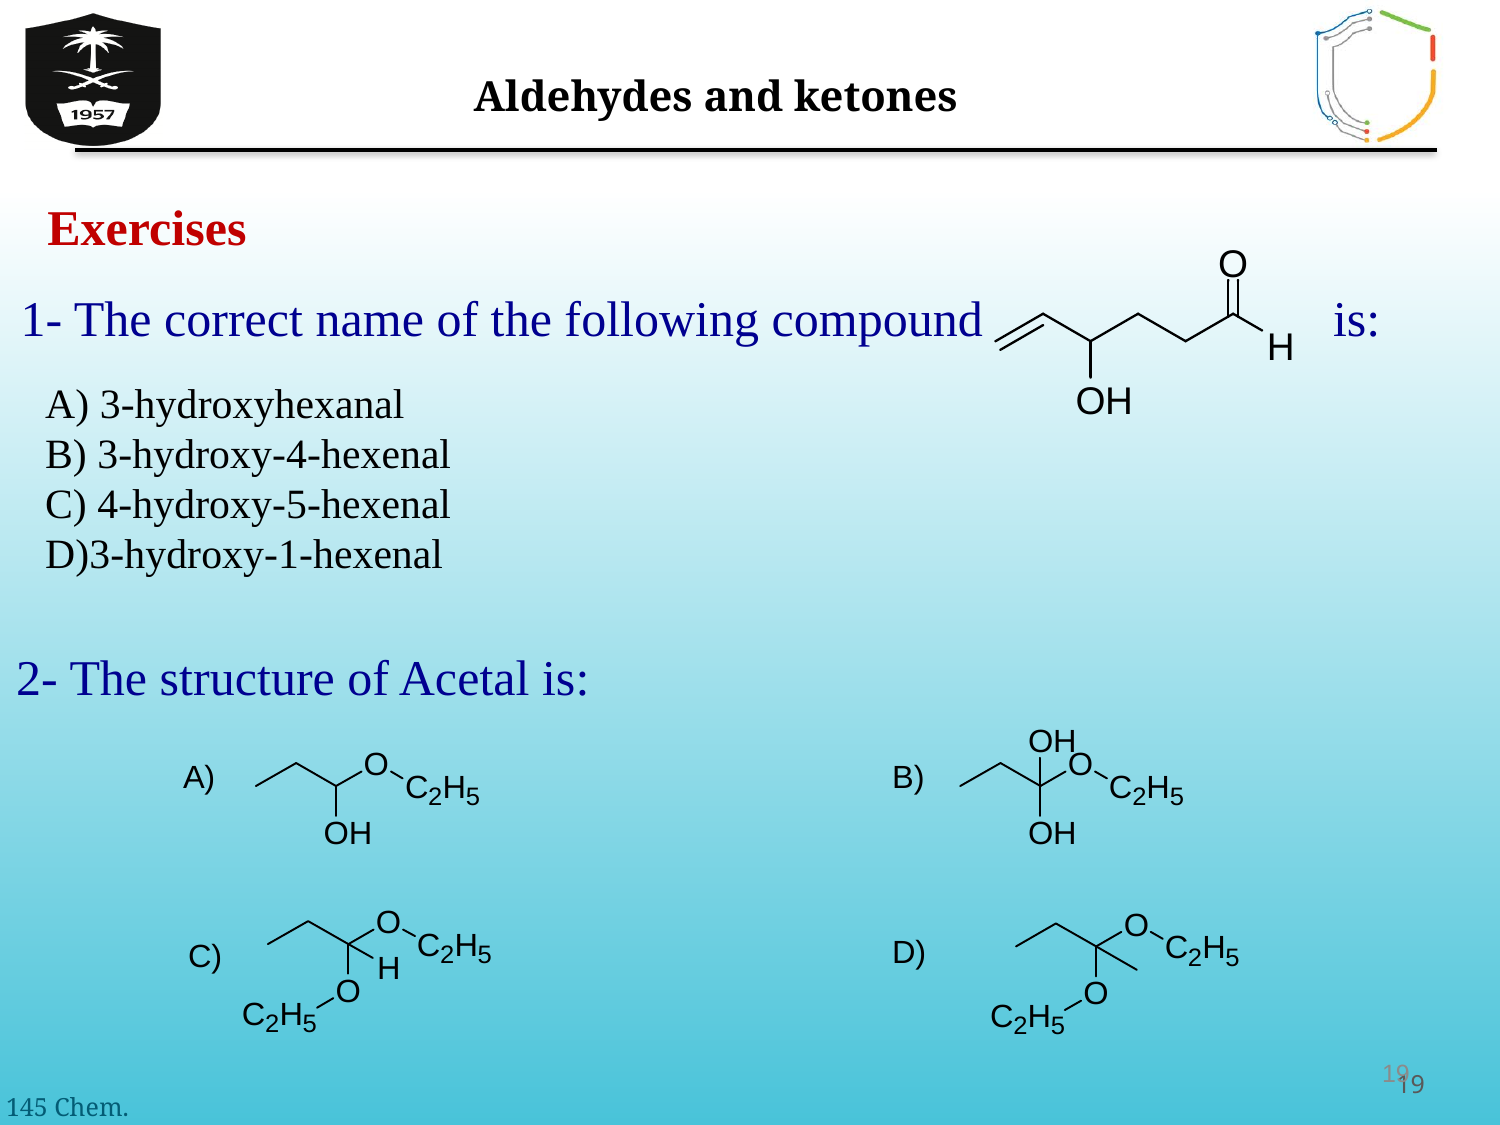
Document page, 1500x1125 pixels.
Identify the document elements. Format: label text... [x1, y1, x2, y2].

text_box A) 3-hydroxyhexanal B) 3-hydroxy-4-hexenal C) 4-hydroxy-5-hexenal D)3-hydroxy-1-hexenal [30, 369, 467, 585]
text_box Exercises [1, 128, 293, 264]
text_box 1- The correct name of the following compound is: [1306, 279, 1500, 355]
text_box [987, 238, 1302, 418]
picture [24, 12, 163, 151]
text_box 1- The correct name of the following compound is: [5, 279, 982, 355]
picture [1287, 0, 1463, 165]
text_box 2- The structure of Acetal is: [1, 637, 1124, 713]
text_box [182, 727, 1241, 1036]
slide_number 19 [1074, 1042, 1425, 1103]
text_box Aldehydes and ketones [458, 62, 973, 128]
text_box 145 Chem. [5, 1061, 556, 1122]
